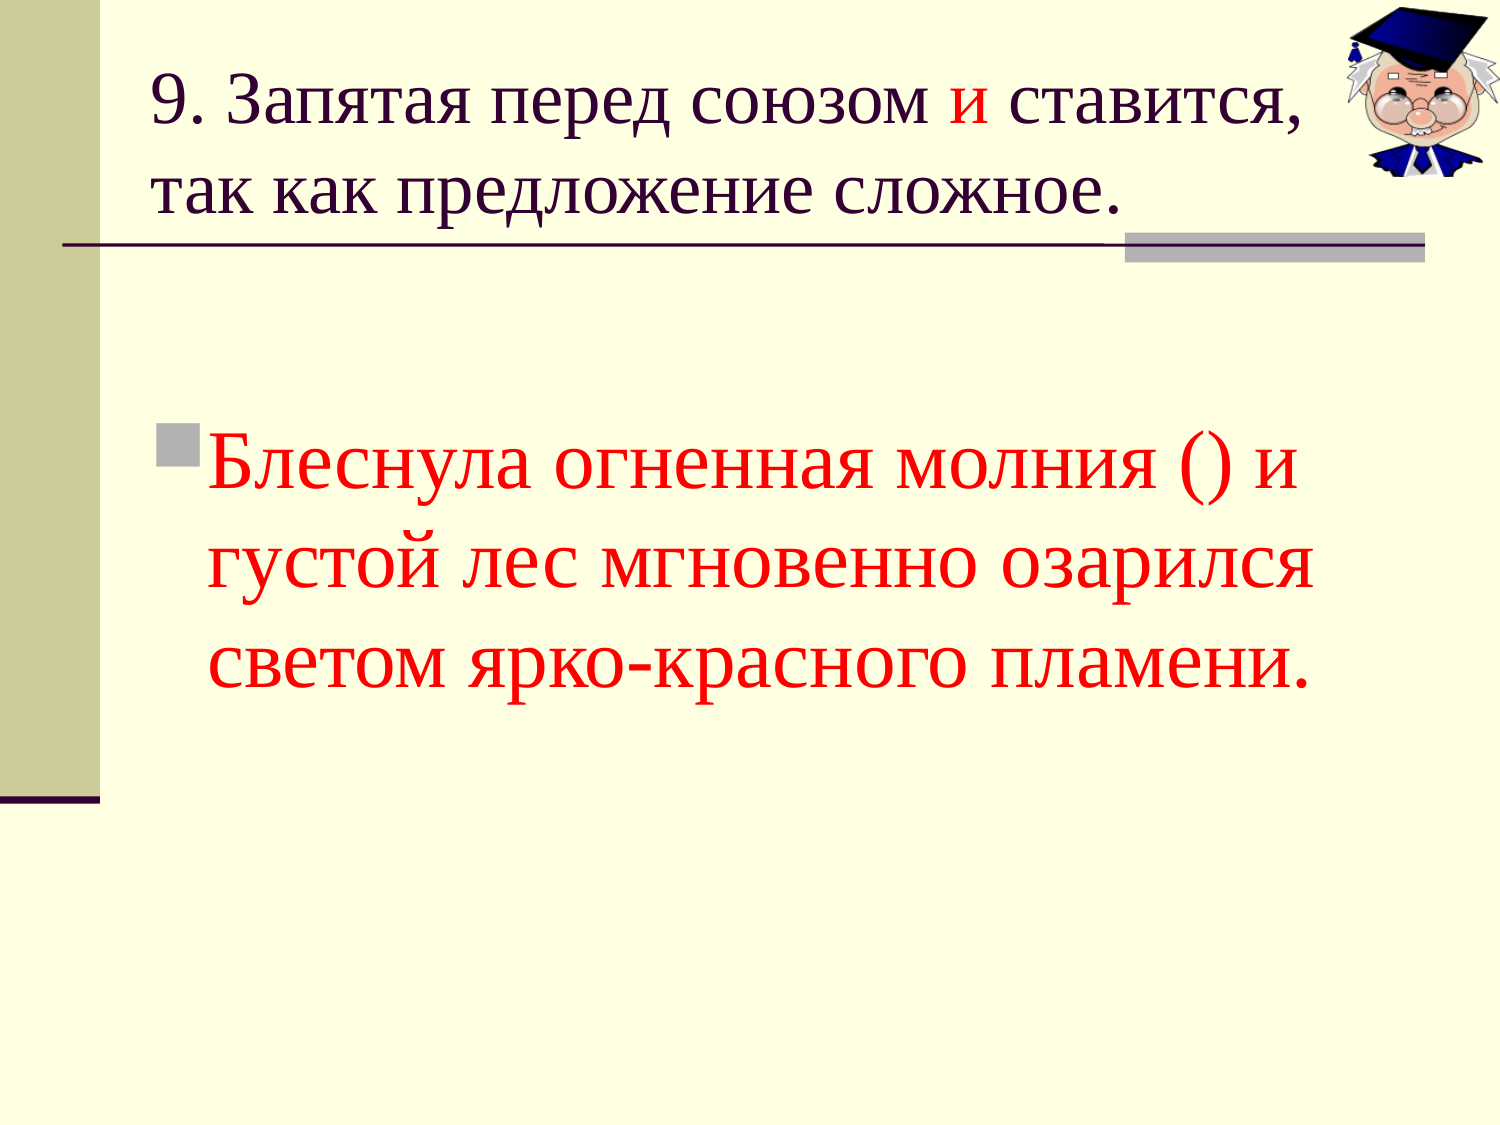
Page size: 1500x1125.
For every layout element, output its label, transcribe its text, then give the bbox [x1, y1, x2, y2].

picture [1347, 6, 1500, 177]
title 9. Запятая перед союзом и ставится, так как предложение сложное. [135, 89, 1412, 278]
list Блеснула огненная молния () и густой лес мгновенно озарился светом ярко-красного пламени. [135, 396, 1412, 1125]
